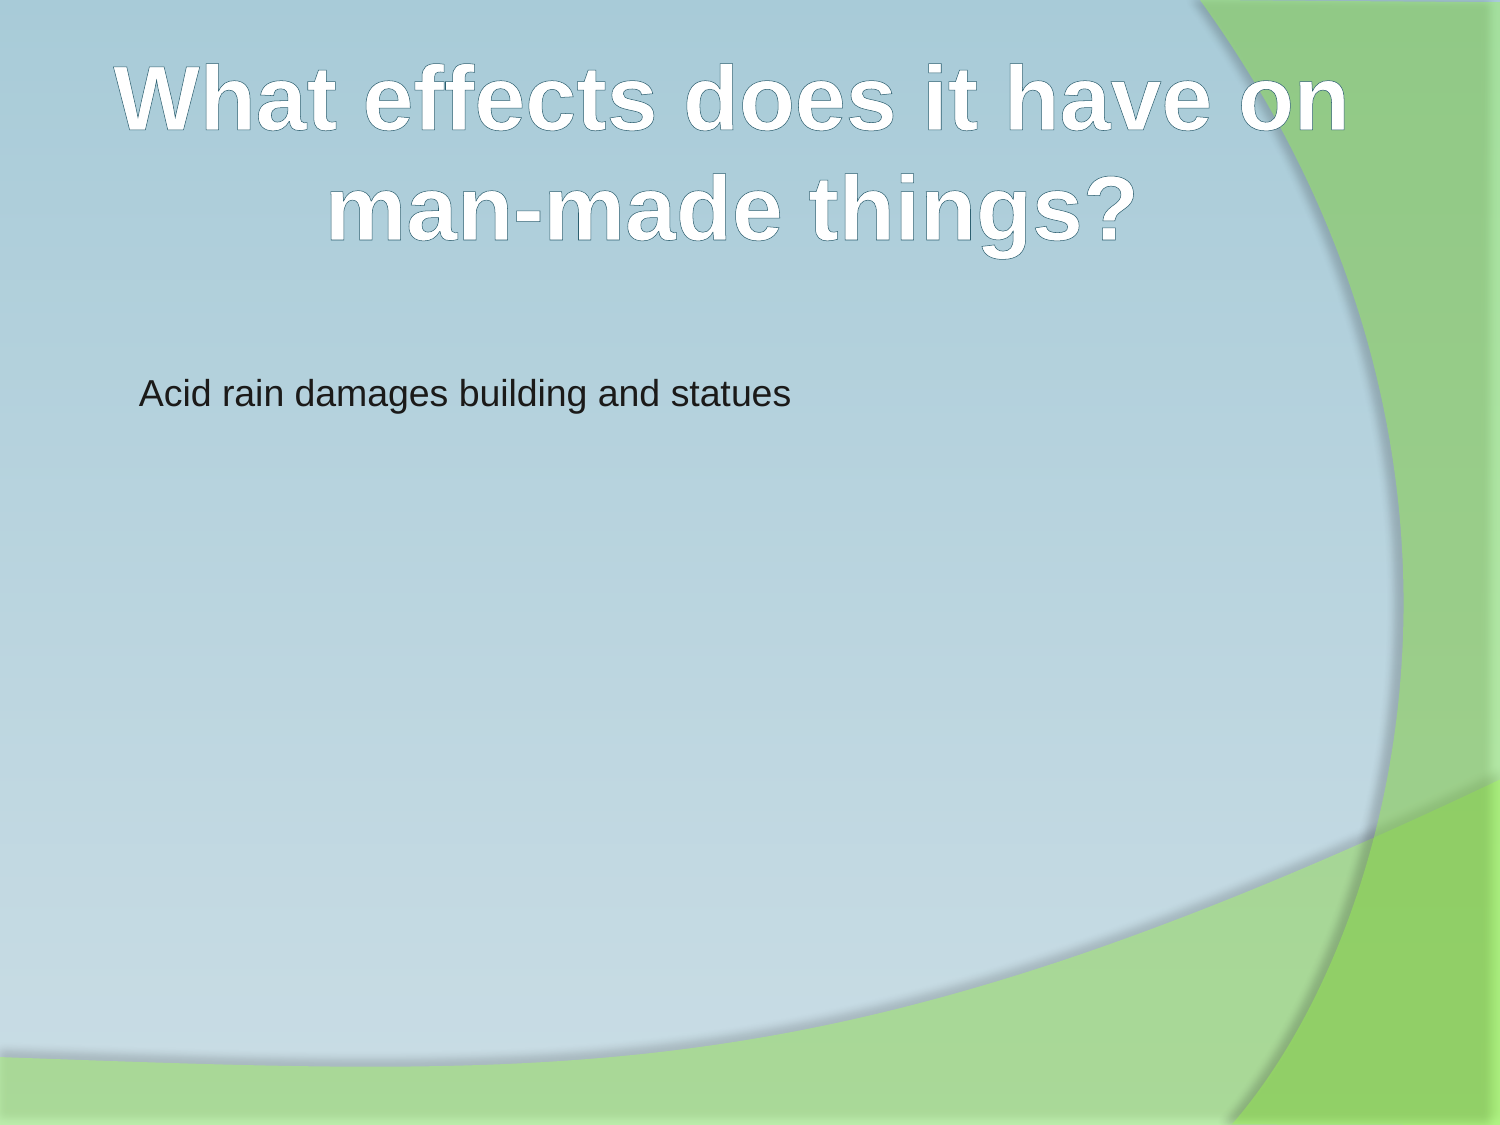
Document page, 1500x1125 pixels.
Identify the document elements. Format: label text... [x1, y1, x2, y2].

text_box Acid rain damages building and statues [123, 361, 1412, 422]
text_box What effects does it have on man-made things? [41, 30, 1424, 266]
